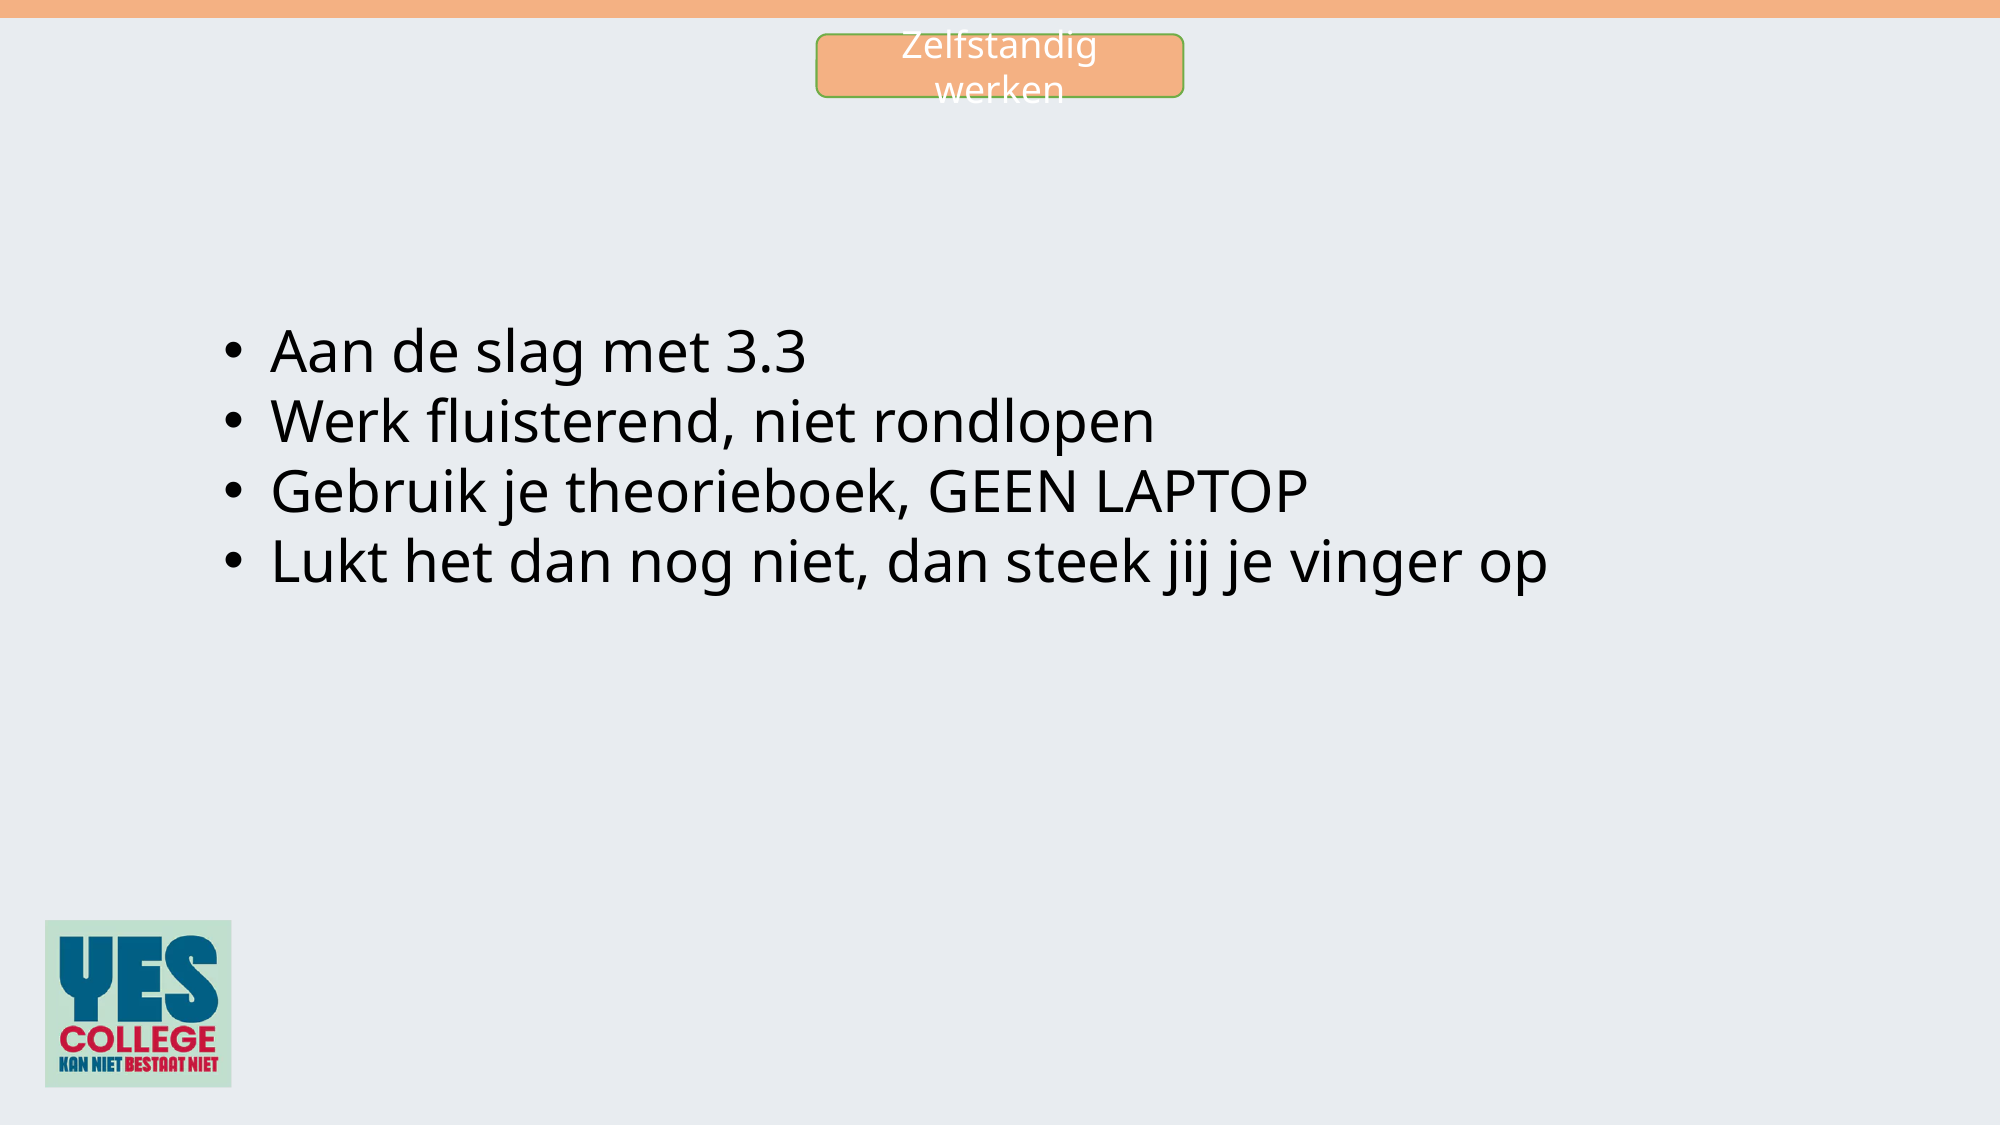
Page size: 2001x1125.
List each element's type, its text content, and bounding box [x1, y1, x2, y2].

text_box Zelfstandig werken [815, 33, 1185, 99]
text_box [0, 0, 2000, 18]
text_box Aan de slag met 3.3 Werk fluisterend, niet rondlopen Gebruik je theorieboek, GEEN LAPTOP Lukt het dan nog niet, dan steek jij je vinger op [208, 306, 1792, 767]
picture [0, 913, 356, 1093]
